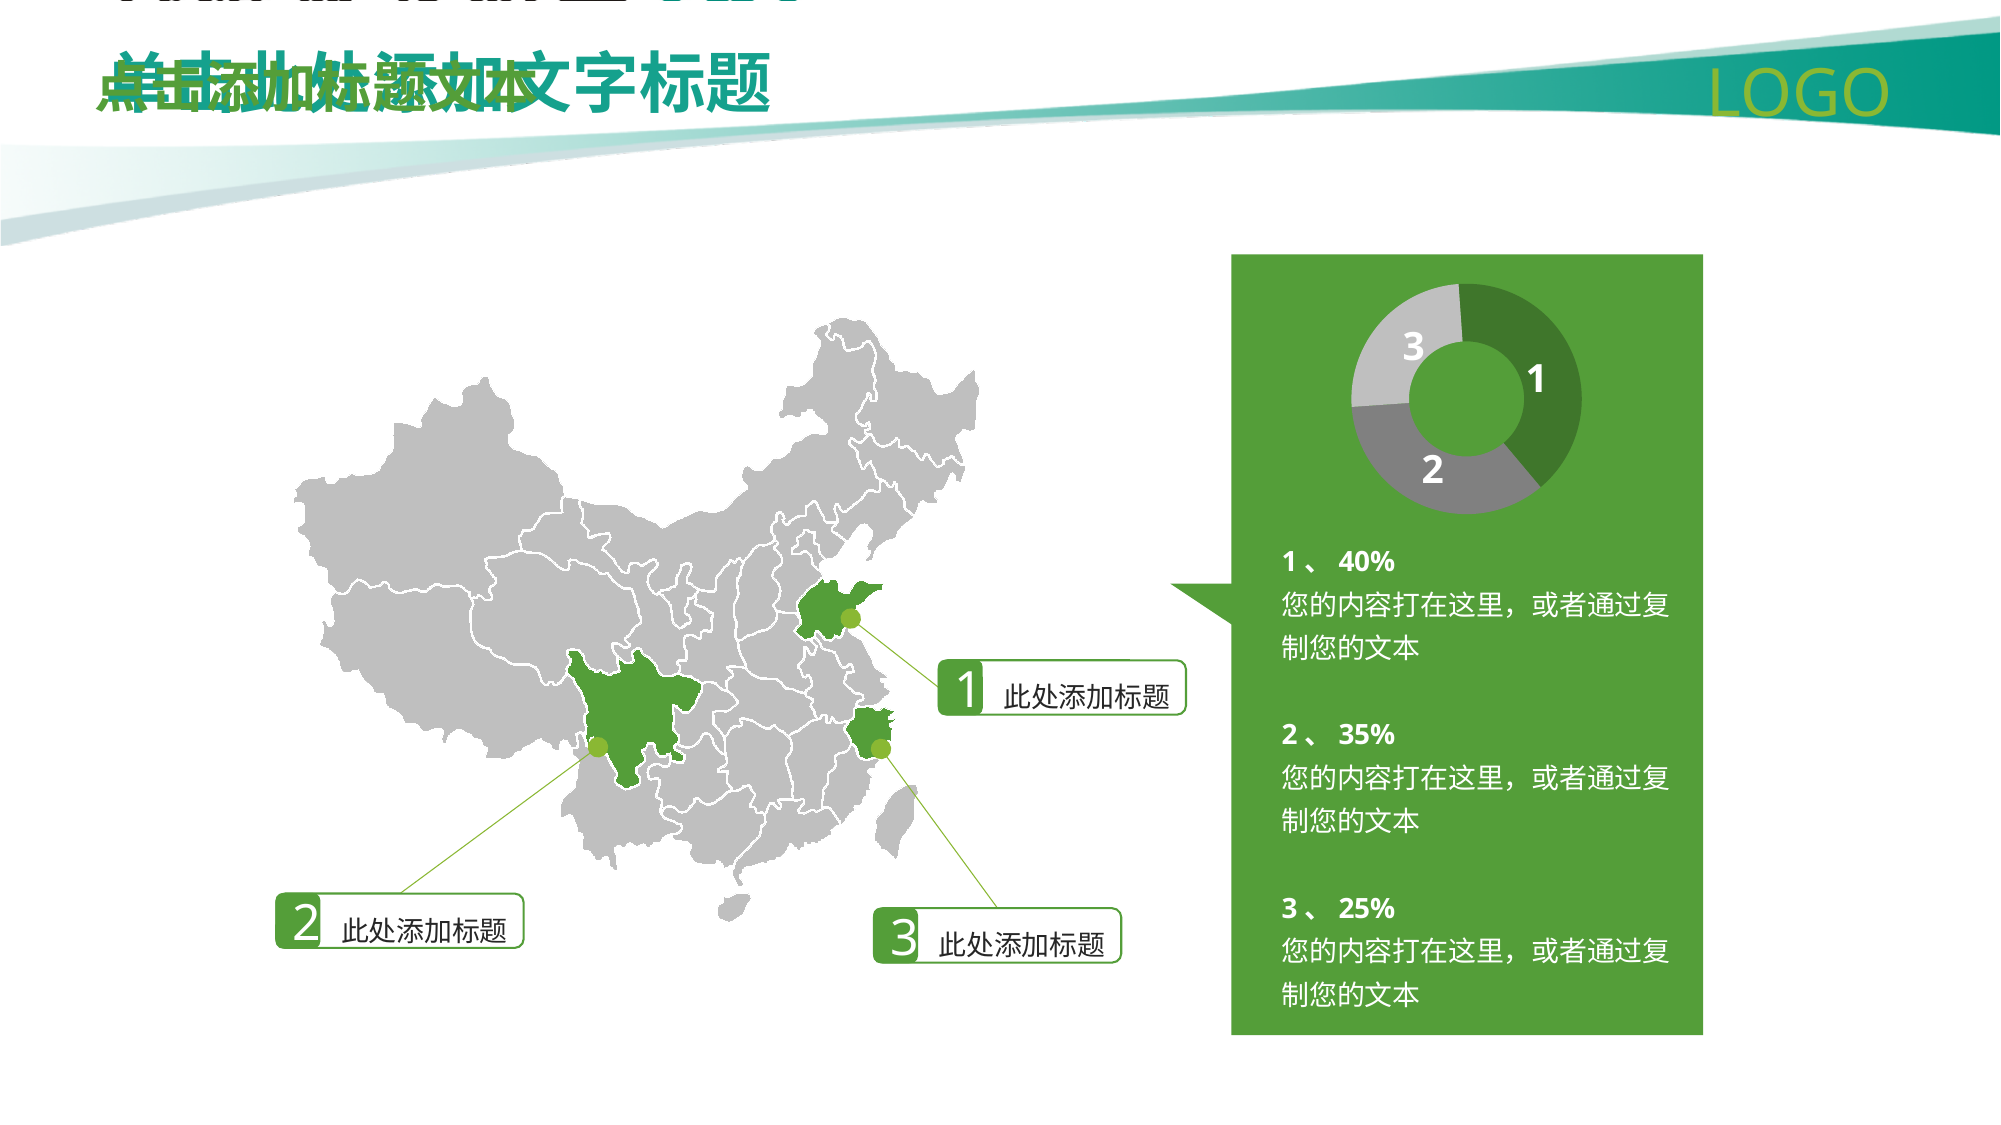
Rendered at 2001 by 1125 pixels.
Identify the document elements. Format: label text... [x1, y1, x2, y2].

text_box 点击添加标题文本 [80, 44, 554, 127]
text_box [873, 907, 1146, 973]
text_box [293, 316, 980, 923]
text_box LOGO [1691, 42, 1908, 138]
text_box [275, 892, 549, 958]
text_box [880, 748, 998, 907]
picture [3, 0, 2000, 246]
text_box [1046, 378, 1828, 912]
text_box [937, 659, 1211, 725]
text_box 1、40% 您的内容打在这里，或者通过复制您的文本 2、35% 您的内容打在这里，或者通过复制您的文本 3、25% 您的内容打在这里，或者通过复制您的文本 [1268, 912, 1704, 1018]
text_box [850, 618, 939, 688]
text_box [399, 747, 598, 894]
chart [1247, 273, 1678, 515]
